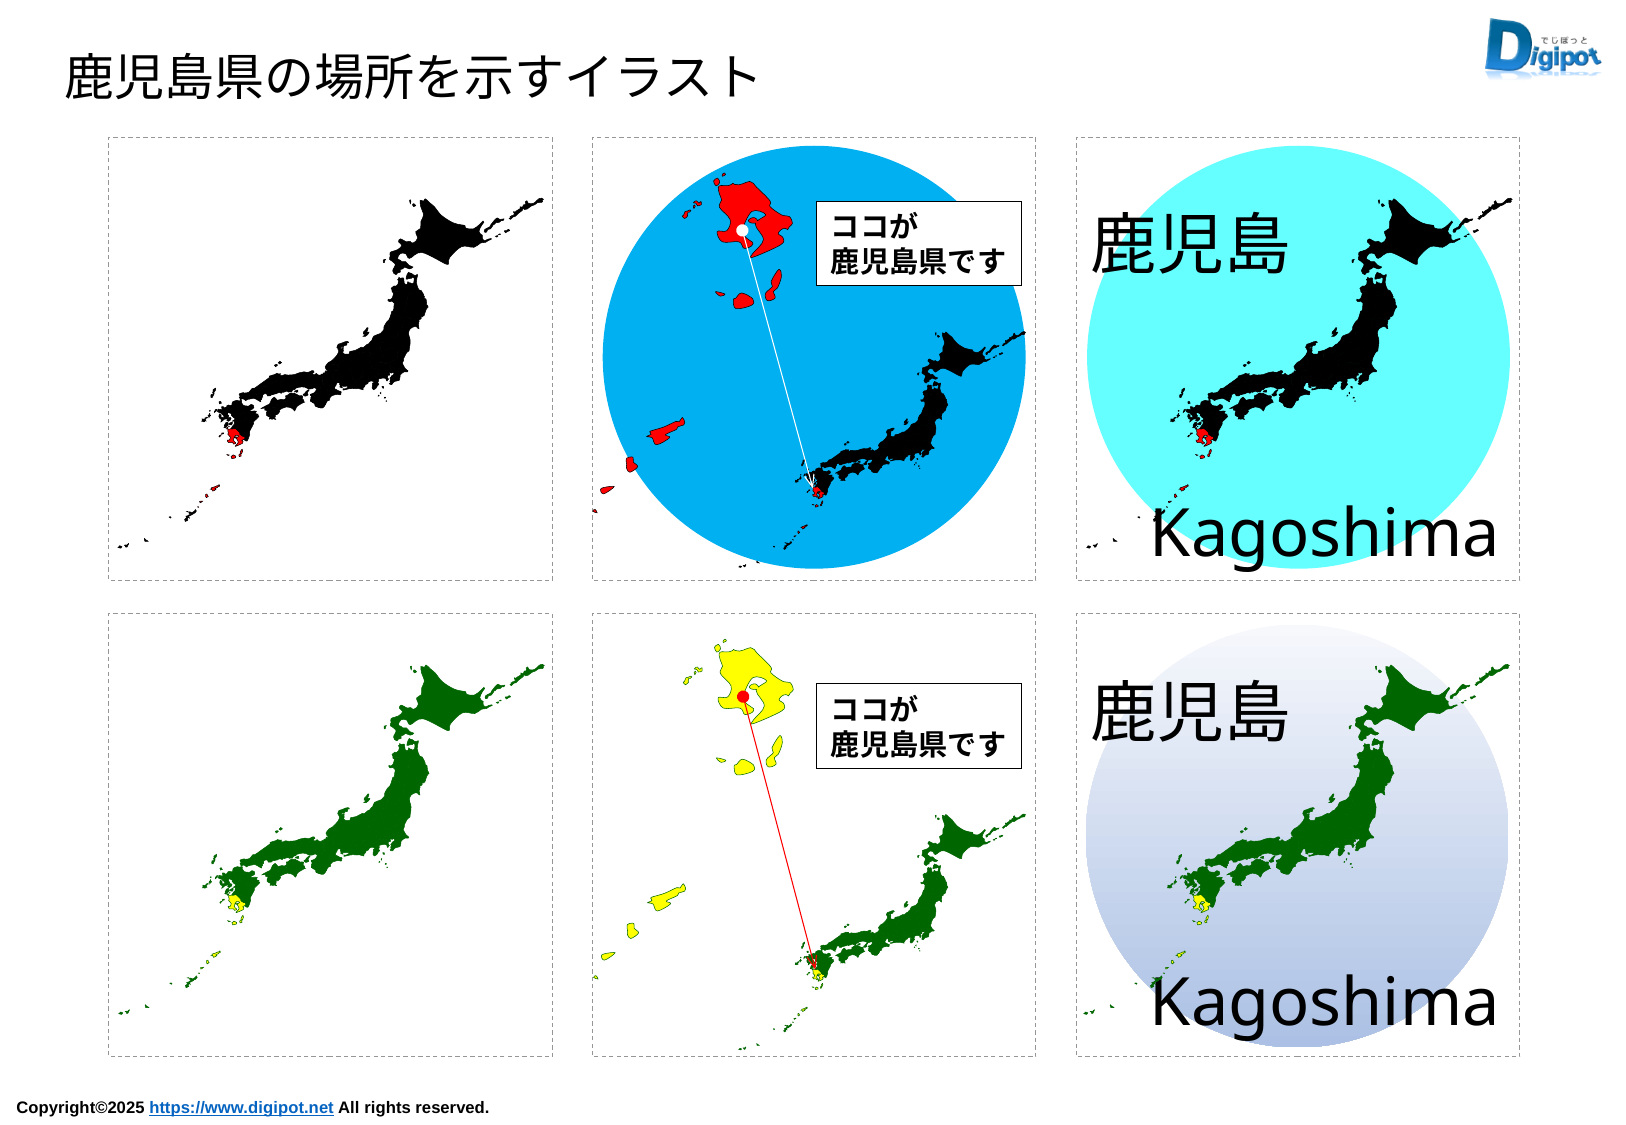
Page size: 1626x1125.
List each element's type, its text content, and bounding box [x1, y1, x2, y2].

text_box 鹿児島県の場所を示すイラスト [49, 38, 779, 113]
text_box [118, 664, 545, 1015]
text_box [592, 145, 1026, 569]
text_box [1074, 145, 1520, 579]
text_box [593, 639, 1026, 1050]
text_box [117, 198, 544, 549]
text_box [1074, 624, 1520, 1048]
picture [1485, 18, 1602, 82]
